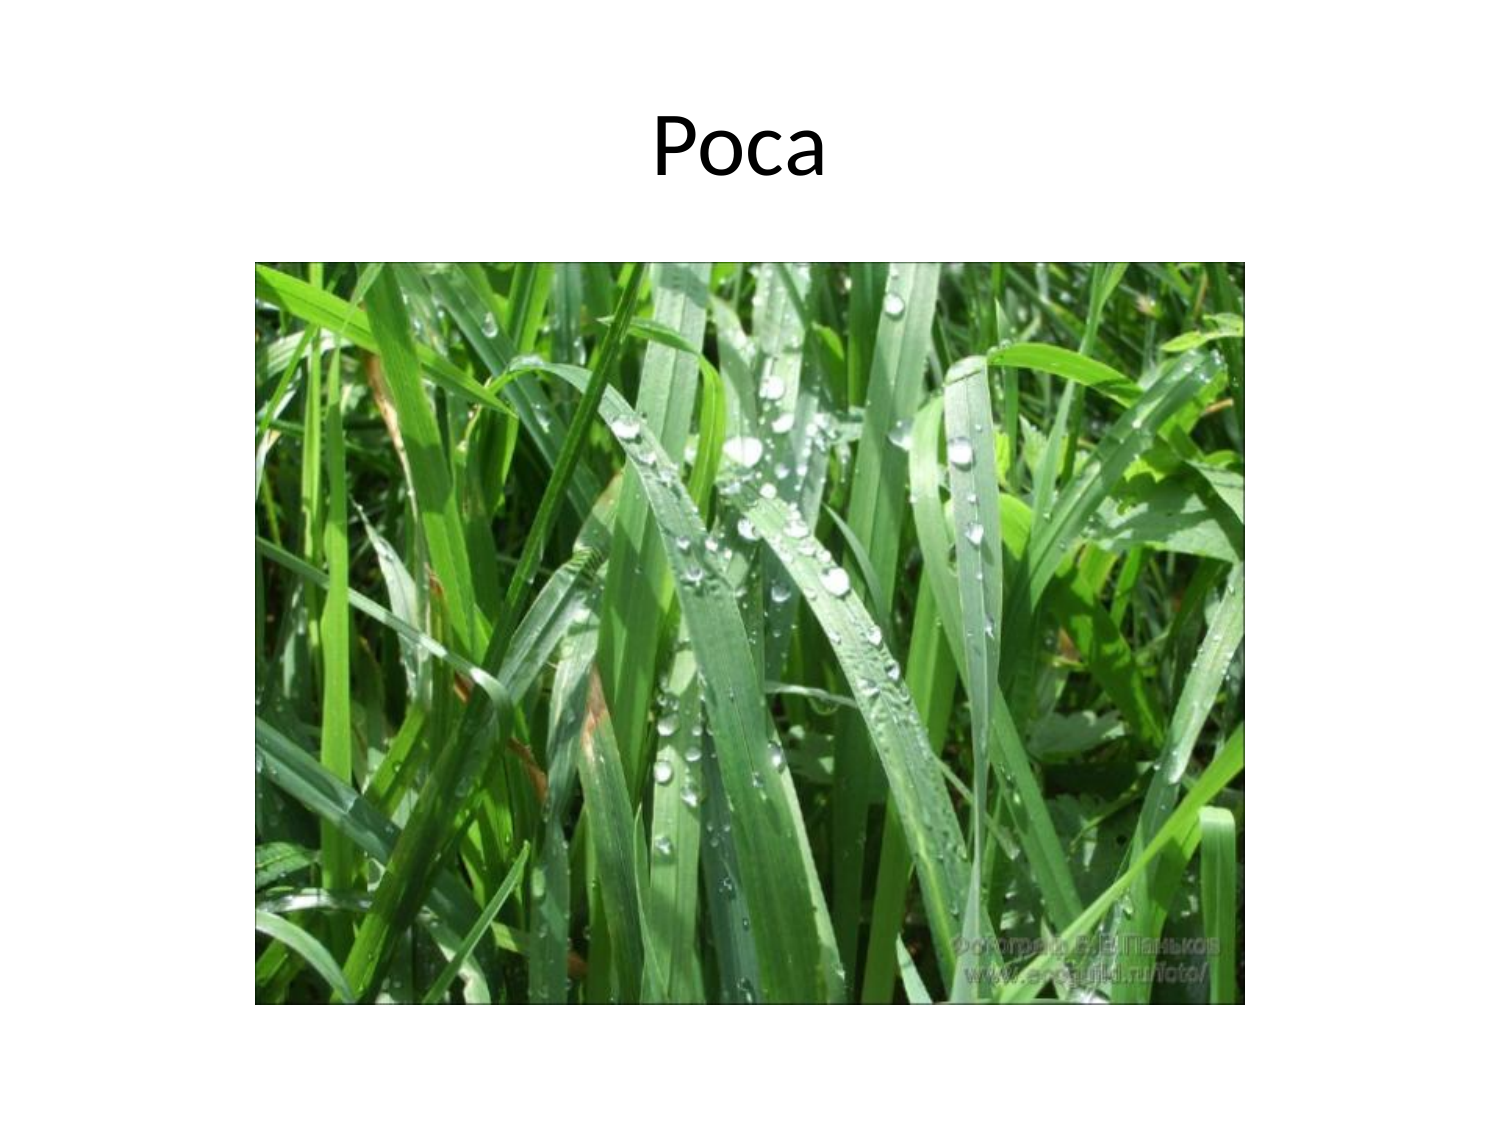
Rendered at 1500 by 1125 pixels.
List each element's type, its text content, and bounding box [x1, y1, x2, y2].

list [254, 262, 1245, 1006]
title Роса [75, 45, 1425, 233]
